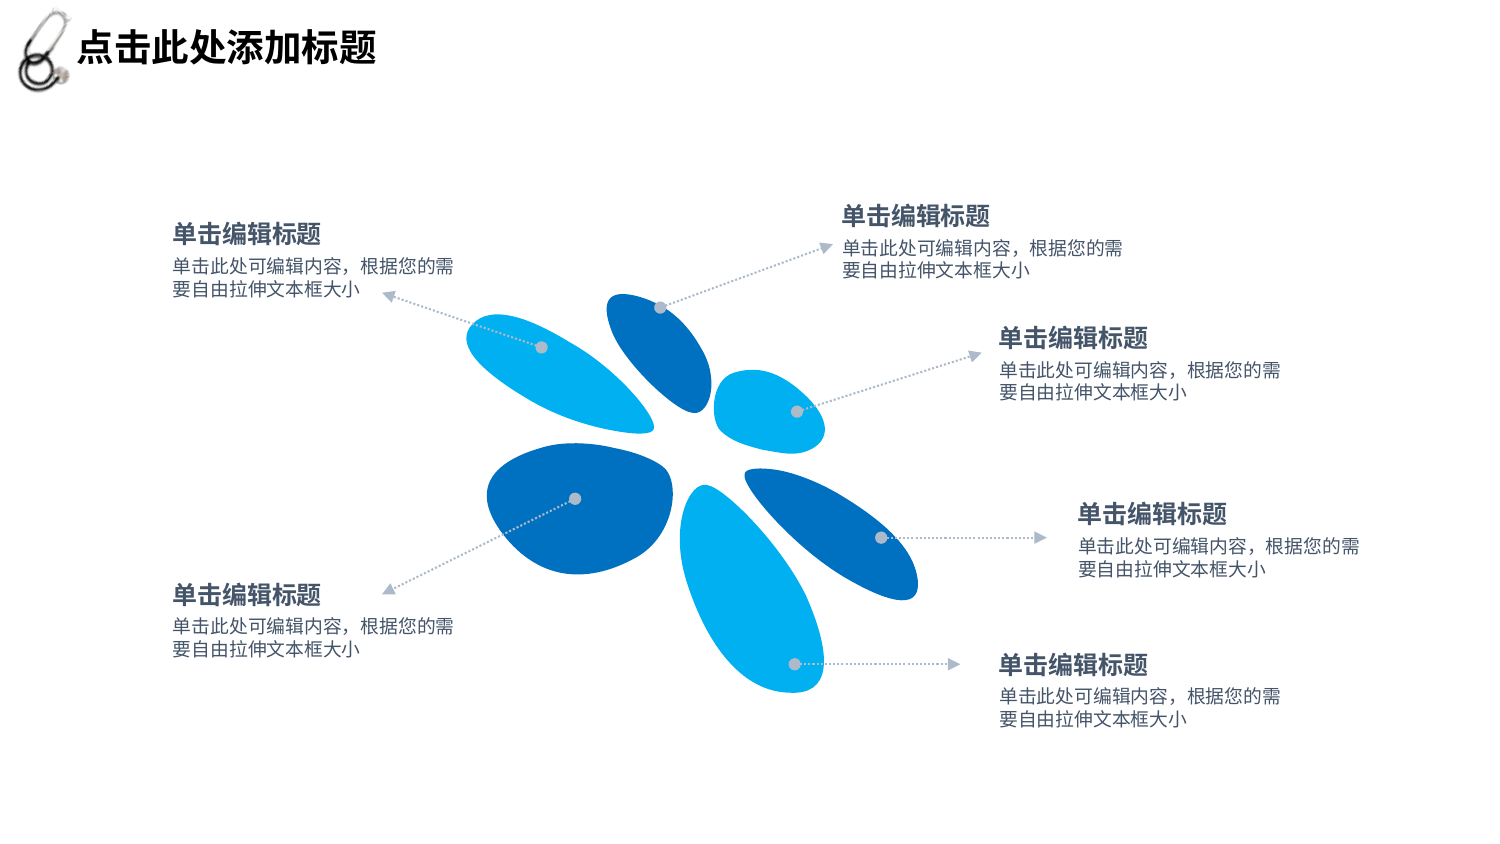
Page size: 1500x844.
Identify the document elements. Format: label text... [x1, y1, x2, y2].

text_box [606, 294, 712, 414]
text_box [713, 369, 825, 454]
text_box 单击编辑标题 [172, 579, 330, 610]
text_box 单击编辑标题 [172, 218, 330, 249]
text_box [486, 443, 673, 575]
text_box 单击编辑标题 [1077, 498, 1235, 529]
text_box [381, 292, 542, 348]
text_box 单击编辑标题 [998, 322, 1156, 353]
picture [0, 0, 103, 109]
text_box 单击编辑标题 [998, 649, 1156, 680]
text_box 单击此处可编辑内容，根据您的需要自由拉伸文本框大小 [842, 236, 1130, 282]
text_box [796, 352, 983, 412]
text_box [474, 329, 655, 434]
text_box 单击此处可编辑内容，根据您的需要自由拉伸文本框大小 [172, 615, 461, 661]
text_box 单击此处可编辑内容，根据您的需要自由拉伸文本框大小 [1078, 534, 1366, 580]
text_box 单击此处可编辑内容，根据您的需要自由拉伸文本框大小 [172, 254, 461, 300]
text_box [679, 484, 824, 693]
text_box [381, 498, 576, 595]
text_box [744, 468, 919, 601]
text_box 单击编辑标题 [840, 200, 999, 231]
text_box 单击此处可编辑内容，根据您的需要自由拉伸文本框大小 [999, 358, 1287, 404]
text_box 单击此处可编辑内容，根据您的需要自由拉伸文本框大小 [999, 685, 1287, 731]
text_box 点击此处添加标题 [87, 18, 393, 75]
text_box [660, 243, 834, 308]
